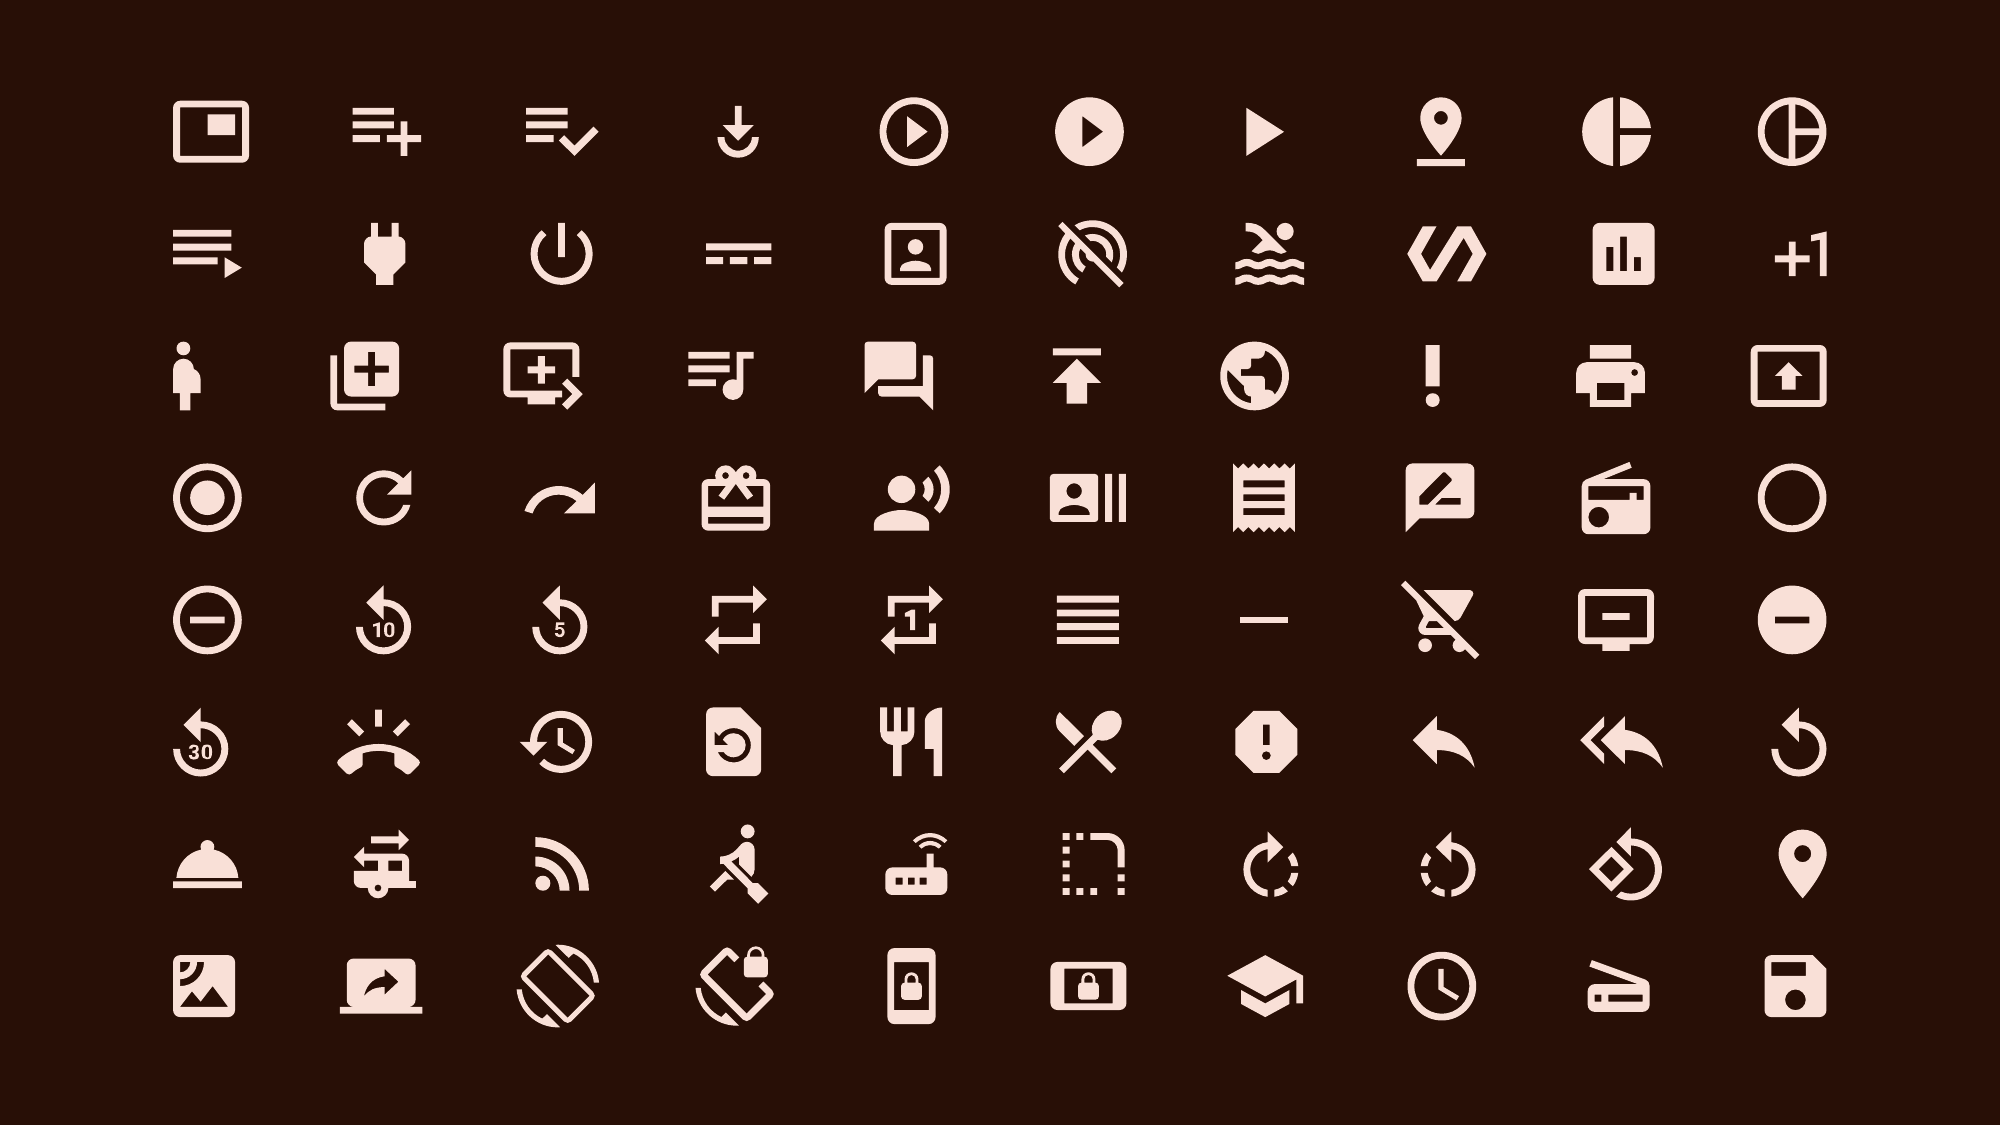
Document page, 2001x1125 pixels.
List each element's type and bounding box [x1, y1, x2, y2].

text_box [706, 257, 724, 265]
text_box [1056, 623, 1119, 631]
text_box [918, 840, 942, 849]
text_box [1090, 888, 1098, 895]
text_box [1118, 473, 1126, 522]
text_box [1435, 831, 1476, 897]
text_box [701, 465, 771, 531]
text_box [1062, 874, 1070, 882]
text_box [176, 341, 191, 356]
text_box [375, 709, 382, 727]
text_box [934, 465, 950, 514]
text_box [740, 824, 755, 839]
text_box [356, 470, 412, 526]
text_box [173, 881, 242, 889]
text_box [1771, 707, 1827, 777]
text_box [173, 358, 201, 411]
text_box [1757, 97, 1827, 167]
text_box [558, 126, 599, 156]
text_box [524, 482, 595, 514]
text_box [1105, 473, 1113, 522]
text_box [173, 463, 242, 533]
text_box [1062, 846, 1070, 854]
text_box [1416, 159, 1465, 167]
text_box [885, 853, 948, 895]
text_box [1425, 345, 1440, 387]
text_box [1246, 107, 1285, 156]
text_box [1117, 888, 1125, 895]
text_box [1055, 97, 1124, 167]
text_box [558, 222, 565, 258]
text_box [371, 829, 410, 851]
text_box [532, 585, 588, 655]
text_box [887, 475, 916, 504]
text_box [706, 243, 772, 251]
text_box [1576, 362, 1645, 407]
text_box [704, 623, 760, 655]
text_box [1420, 852, 1432, 867]
text_box [526, 107, 568, 115]
text_box [520, 949, 595, 1023]
text_box [1588, 846, 1634, 892]
text_box [1276, 222, 1294, 241]
text_box [1620, 97, 1651, 129]
text_box [519, 710, 593, 773]
text_box [688, 365, 730, 373]
text_box [1241, 990, 1290, 1018]
text_box [526, 135, 554, 143]
text_box [1062, 833, 1070, 840]
text_box [1090, 833, 1125, 868]
text_box [352, 135, 380, 143]
text_box [884, 222, 947, 285]
text_box [1600, 716, 1663, 768]
text_box [873, 510, 930, 531]
text_box [887, 585, 943, 617]
text_box [720, 841, 769, 904]
text_box [364, 222, 406, 285]
text_box [347, 719, 365, 737]
text_box [1778, 829, 1827, 899]
text_box [173, 707, 229, 777]
text_box [700, 947, 774, 1022]
text_box [173, 243, 232, 251]
text_box [1074, 220, 1127, 273]
text_box [754, 257, 772, 265]
text_box [1220, 341, 1289, 411]
text_box [922, 476, 934, 502]
text_box [1274, 886, 1288, 897]
text_box [1412, 716, 1475, 768]
text_box [688, 379, 716, 387]
text_box [1235, 274, 1305, 285]
text_box [1589, 345, 1632, 359]
text_box [1757, 585, 1827, 655]
text_box [352, 121, 394, 129]
text_box [1420, 97, 1462, 156]
text_box [1811, 231, 1827, 277]
text_box [344, 341, 400, 397]
text_box [904, 609, 916, 631]
text_box [1287, 852, 1299, 867]
text_box [1235, 710, 1298, 773]
text_box [1052, 348, 1101, 356]
text_box [555, 944, 600, 983]
text_box [880, 623, 936, 655]
text_box [1587, 960, 1650, 1012]
text_box [1243, 831, 1284, 897]
text_box [562, 378, 583, 410]
text_box [1059, 710, 1122, 774]
text_box [1407, 951, 1477, 1021]
text_box [1401, 580, 1480, 660]
text_box [526, 121, 568, 129]
text_box [695, 987, 739, 1026]
text_box [1592, 222, 1655, 285]
text_box [711, 585, 767, 617]
text_box [887, 948, 936, 1025]
text_box [1757, 463, 1827, 533]
text_box [173, 257, 218, 265]
text_box [1233, 463, 1295, 533]
text_box [224, 257, 242, 278]
text_box [516, 989, 561, 1028]
text_box [924, 707, 943, 777]
text_box [717, 137, 759, 158]
text_box [1425, 393, 1440, 407]
text_box [173, 100, 250, 163]
text_box [879, 97, 949, 167]
text_box [880, 707, 915, 777]
text_box [1056, 637, 1119, 644]
text_box [709, 871, 734, 892]
text_box [1287, 872, 1299, 887]
text_box [1581, 461, 1651, 535]
text_box [1055, 712, 1084, 746]
text_box [1750, 345, 1827, 407]
text_box [1056, 609, 1119, 617]
text_box [352, 107, 394, 115]
text_box [1049, 473, 1099, 522]
text_box [392, 719, 411, 737]
text_box [722, 351, 754, 400]
text_box [503, 342, 580, 405]
text_box [339, 958, 423, 1014]
text_box [1620, 135, 1651, 167]
text_box [1050, 961, 1127, 1011]
text_box [1076, 833, 1084, 840]
text_box [1615, 827, 1662, 901]
text_box [330, 355, 386, 411]
text_box [1240, 616, 1289, 624]
text_box [1062, 860, 1070, 868]
text_box [1774, 241, 1810, 277]
text_box [337, 743, 420, 775]
text_box [706, 707, 762, 777]
text_box [355, 585, 412, 655]
text_box [173, 585, 242, 655]
text_box [535, 837, 589, 891]
text_box [1580, 716, 1605, 765]
text_box [1076, 888, 1084, 895]
text_box [864, 341, 917, 394]
text_box [1062, 888, 1070, 895]
text_box [1052, 358, 1101, 404]
text_box [1058, 221, 1124, 288]
text_box [173, 229, 232, 237]
text_box [1056, 595, 1119, 603]
text_box [1431, 886, 1445, 897]
text_box [722, 105, 754, 141]
text_box [1420, 872, 1432, 887]
text_box [1227, 955, 1304, 1004]
text_box [743, 946, 768, 978]
text_box [173, 955, 236, 1018]
text_box [1405, 463, 1475, 533]
text_box [1117, 874, 1125, 882]
text_box [1764, 955, 1827, 1018]
text_box [386, 121, 422, 156]
text_box [176, 840, 239, 878]
text_box [353, 846, 416, 899]
text_box [1582, 97, 1614, 167]
text_box [1235, 258, 1305, 270]
text_box [1578, 589, 1655, 651]
text_box [688, 351, 730, 359]
text_box [729, 257, 748, 265]
text_box [1407, 226, 1487, 282]
text_box [878, 355, 934, 411]
text_box [912, 833, 948, 844]
text_box [1245, 222, 1287, 254]
text_box [530, 230, 593, 285]
